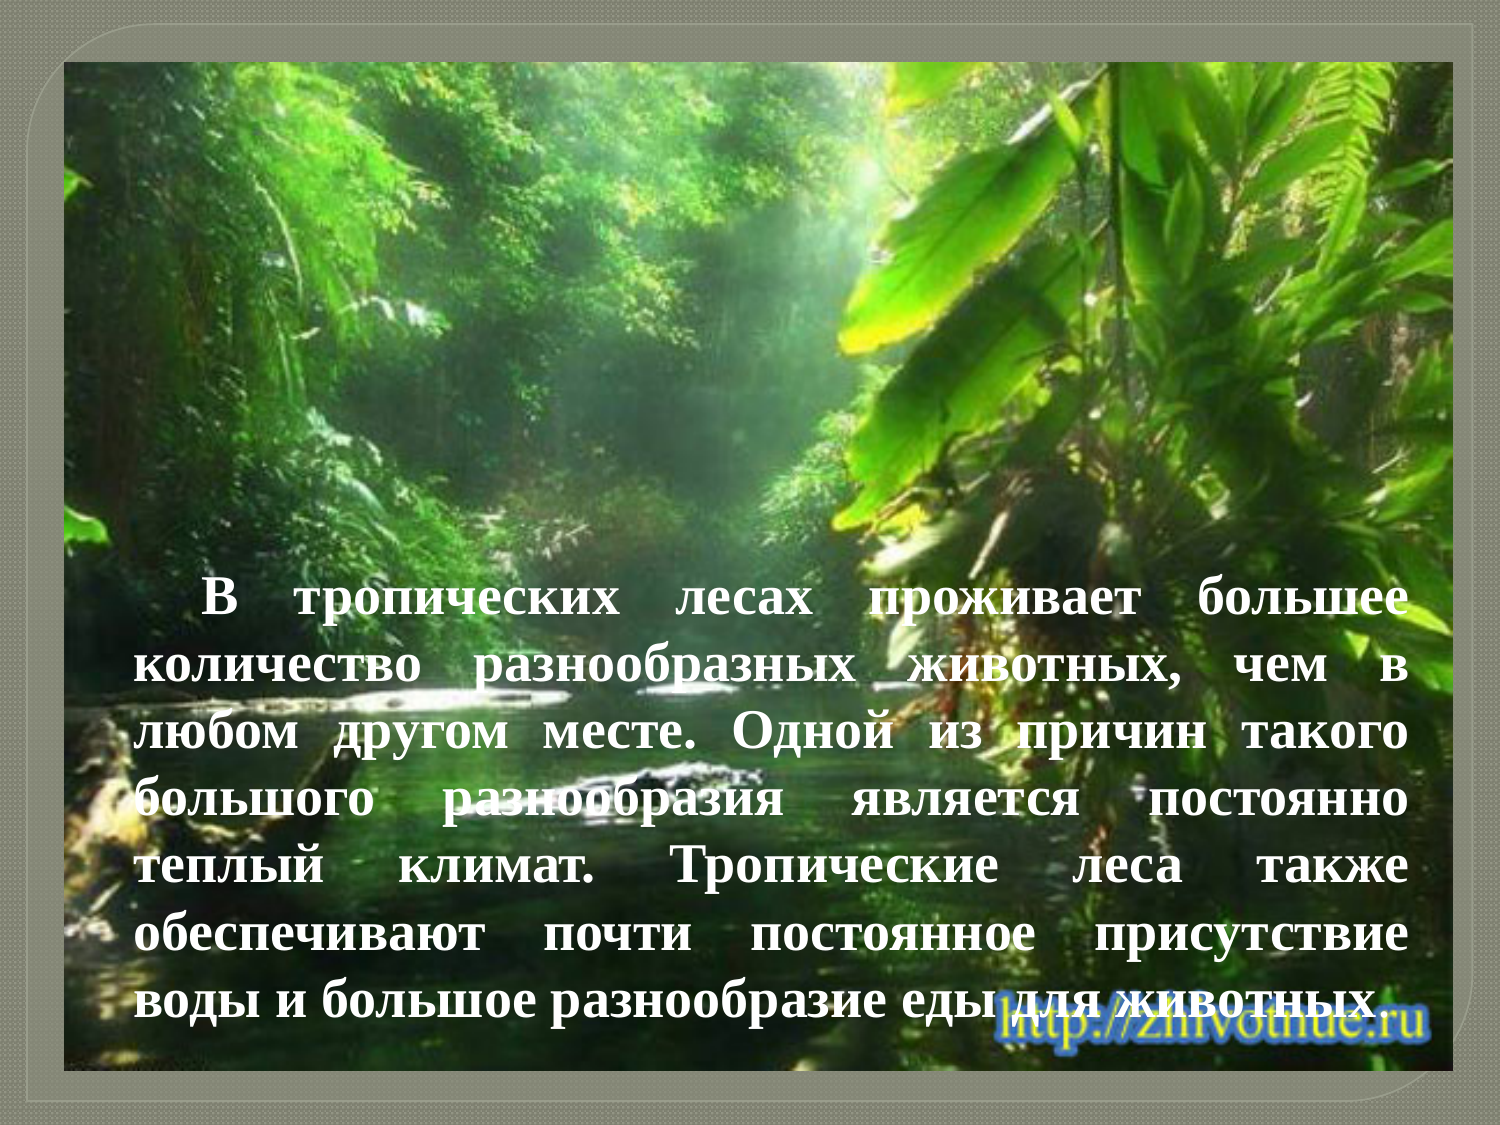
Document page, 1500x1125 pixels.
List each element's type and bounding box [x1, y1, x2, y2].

picture [64, 61, 1453, 1071]
